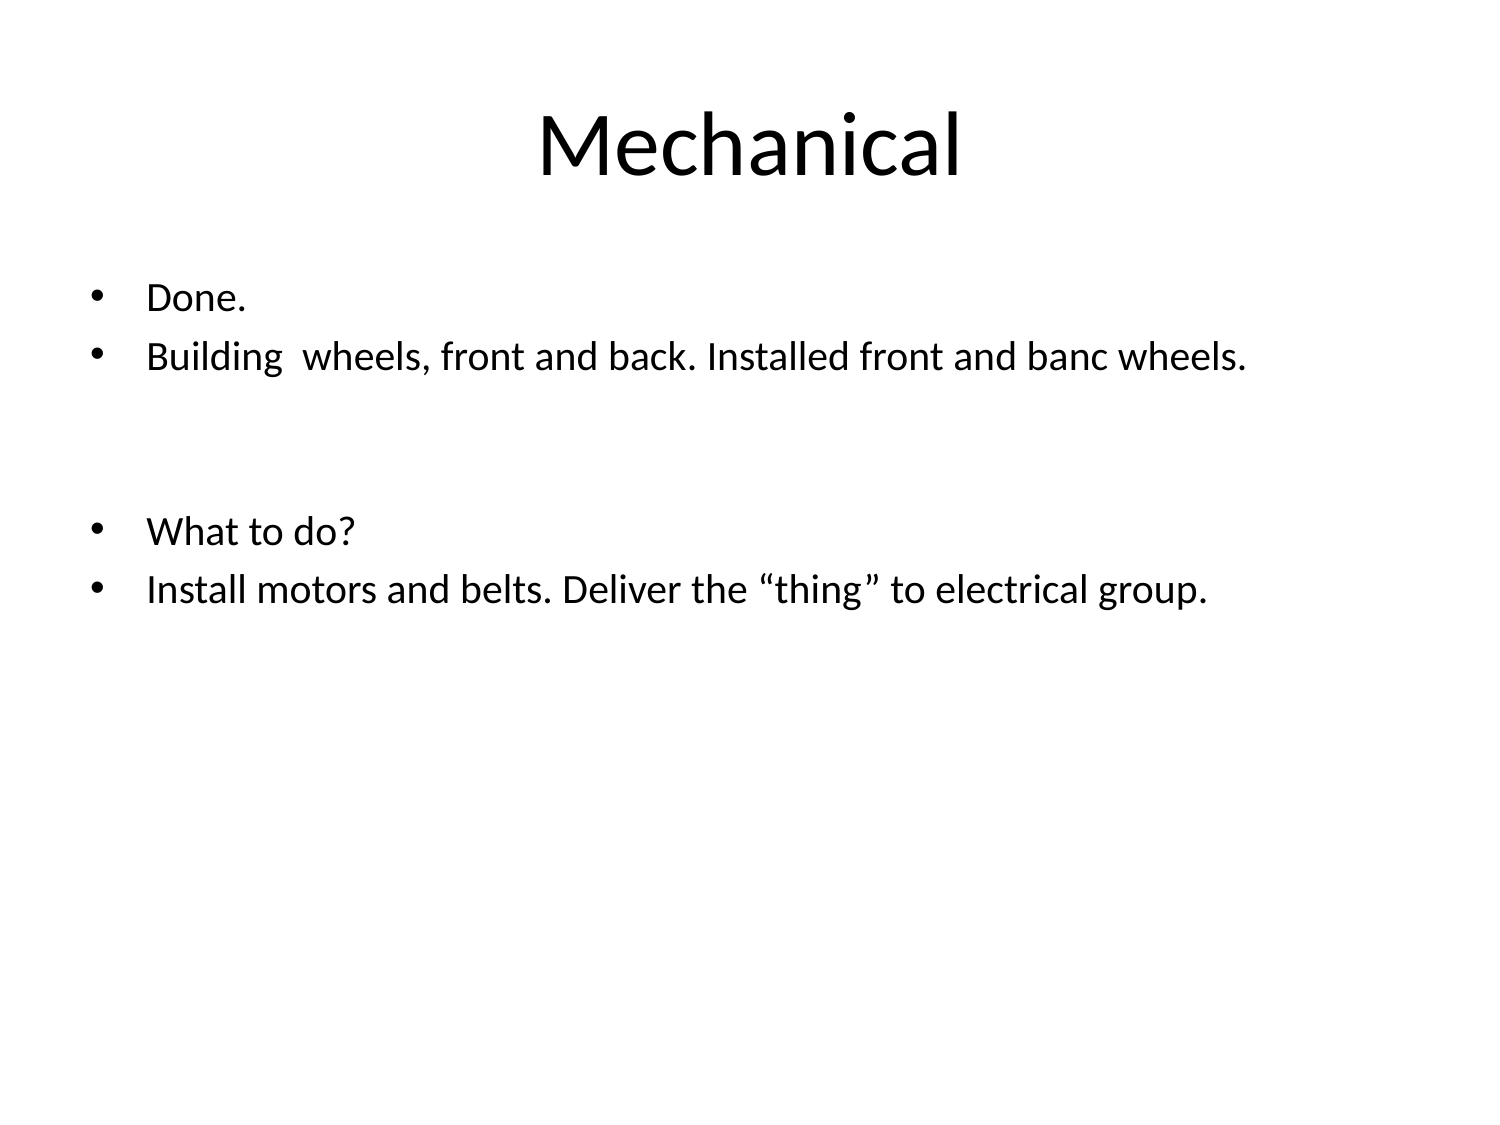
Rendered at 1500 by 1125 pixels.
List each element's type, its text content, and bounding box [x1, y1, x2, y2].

list Done. Building wheels, front and back. Installed front and banc wheels. What to do? Install motors and belts. Deliver the “thing” to electrical group. [75, 262, 1425, 1005]
title Mechanical [75, 45, 1425, 233]
